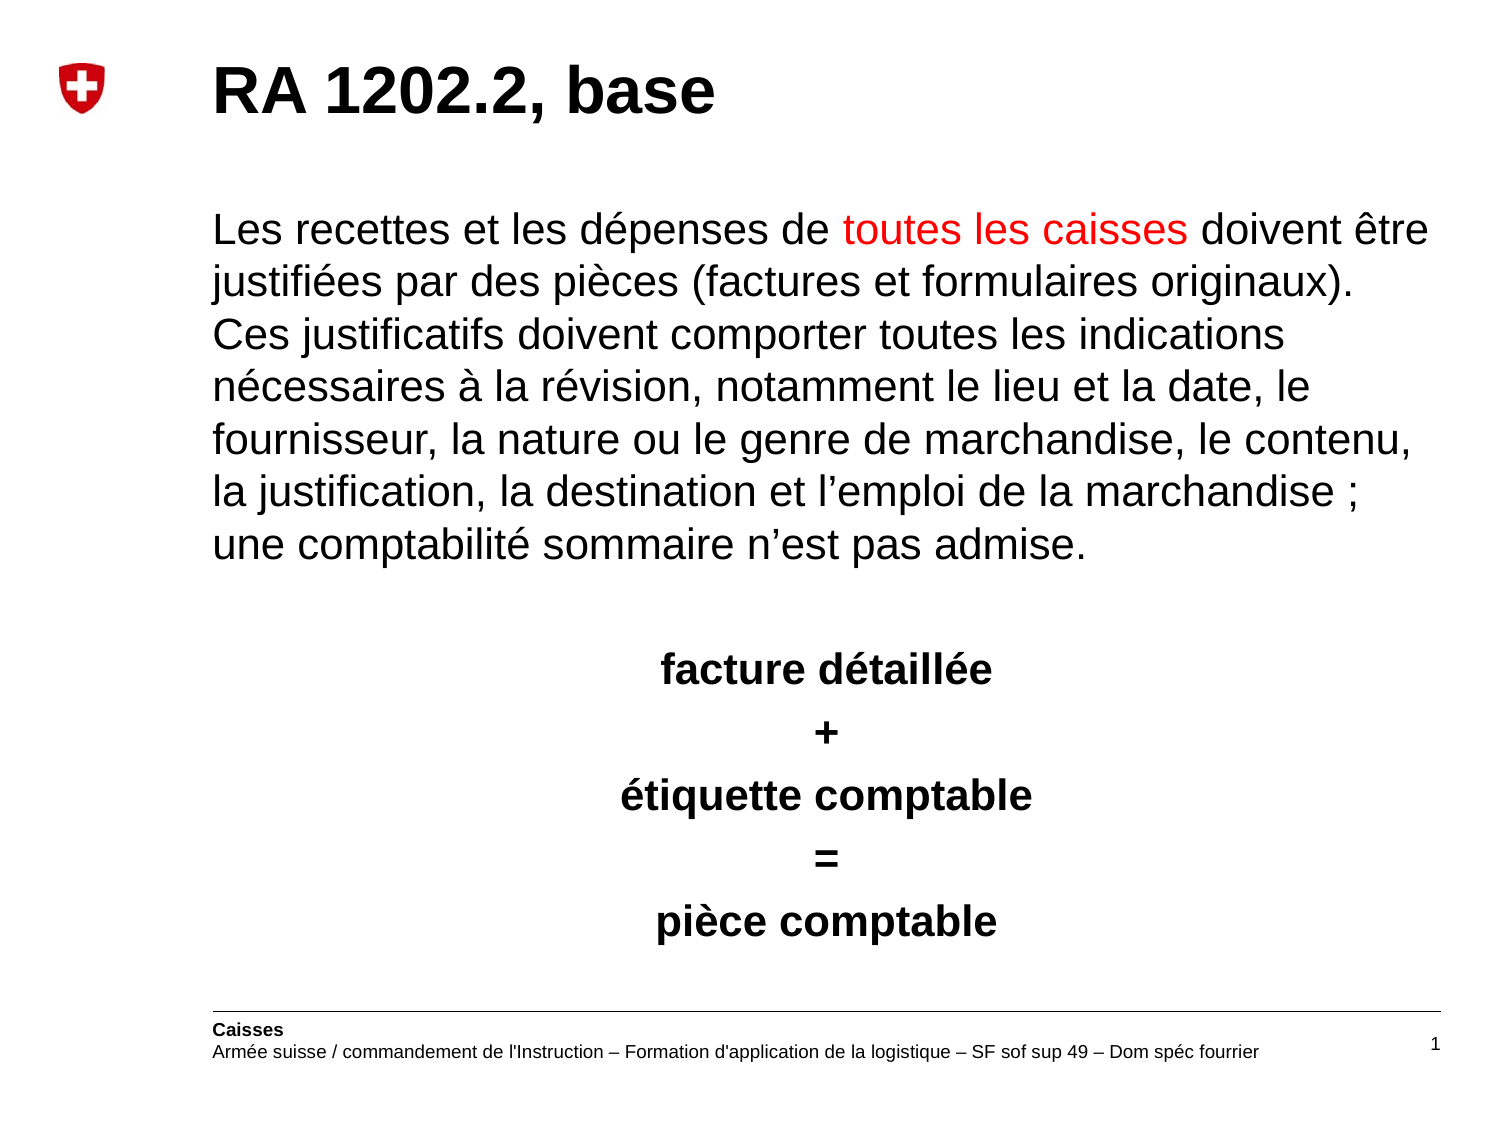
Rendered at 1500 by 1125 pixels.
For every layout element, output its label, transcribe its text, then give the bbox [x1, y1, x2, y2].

list Les recettes et les dépenses de toutes les caisses doivent être justifiées par des pièces (factures et formulaires originaux). Ces justificatifs doivent comporter toutes les indications nécessaires à la révision, notamment le lieu et la date, le fournisseur, la nature ou le genre de marchandise, le contenu, la justification, la destination et l’emploi de la marchandise ; une comptabilité sommaire n’est pas admise. facture détaillée + étiquette comptable = pièce comptable [212, 200, 1441, 1004]
picture [59, 63, 105, 114]
title RA 1202.2, base [212, 46, 1442, 192]
